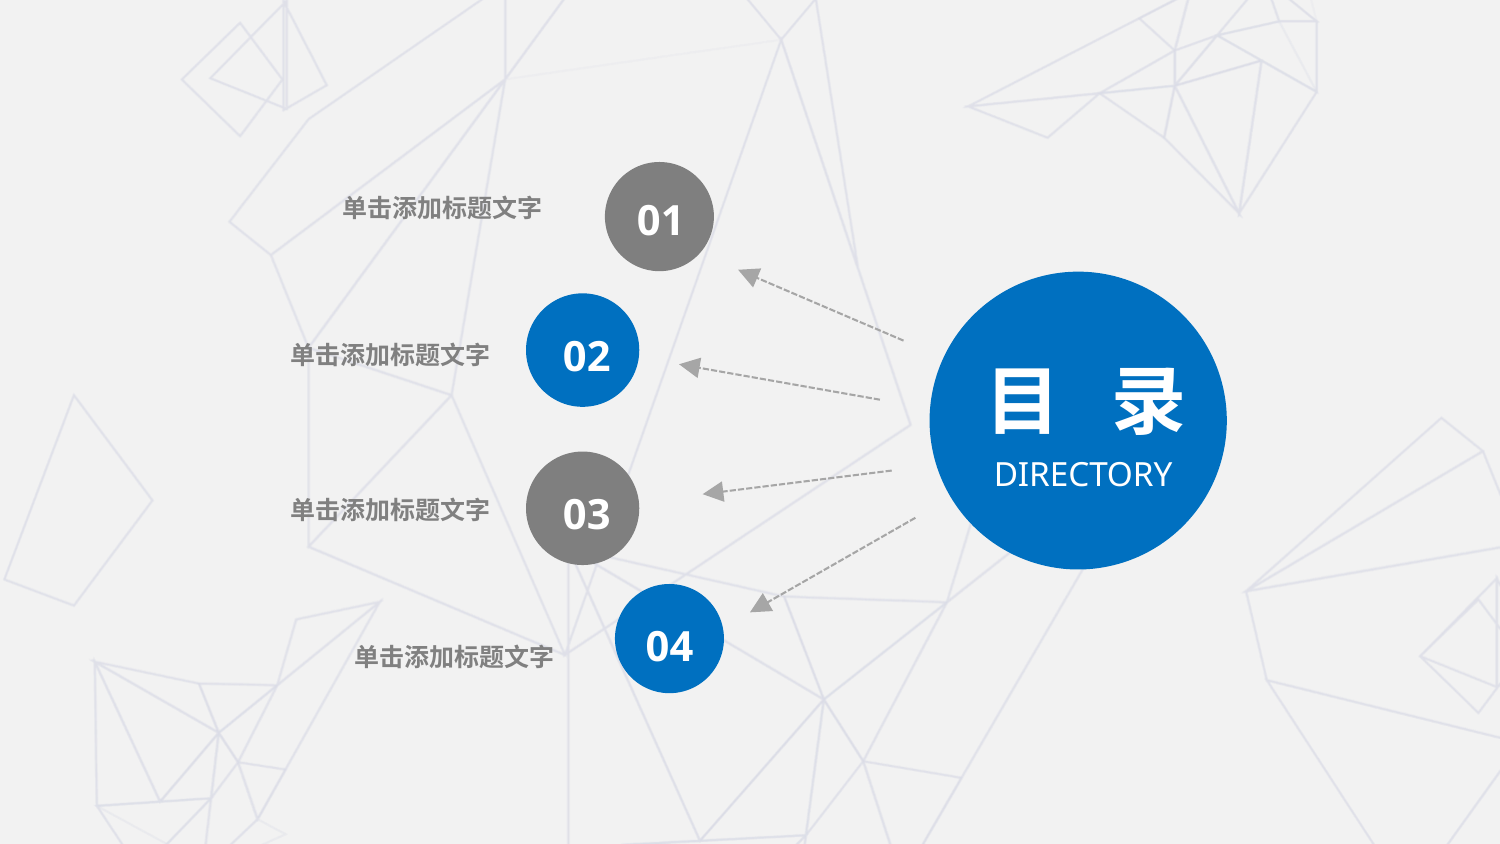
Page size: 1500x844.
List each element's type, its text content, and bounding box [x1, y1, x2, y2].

text_box DIRECTORY [983, 448, 1184, 499]
text_box 单击添加标题文字 [279, 339, 496, 370]
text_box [575, 161, 747, 272]
text_box [679, 357, 711, 379]
text_box [758, 593, 783, 612]
text_box 目 录 [975, 348, 1198, 450]
text_box [702, 481, 728, 502]
picture [0, 0, 1500, 844]
text_box [929, 271, 1227, 570]
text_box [501, 451, 673, 566]
text_box [745, 268, 769, 288]
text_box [501, 293, 673, 408]
text_box 单击添加标题文字 [348, 641, 562, 672]
text_box 单击添加标题文字 [279, 494, 496, 525]
text_box 单击添加标题文字 [336, 192, 550, 223]
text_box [584, 583, 755, 694]
